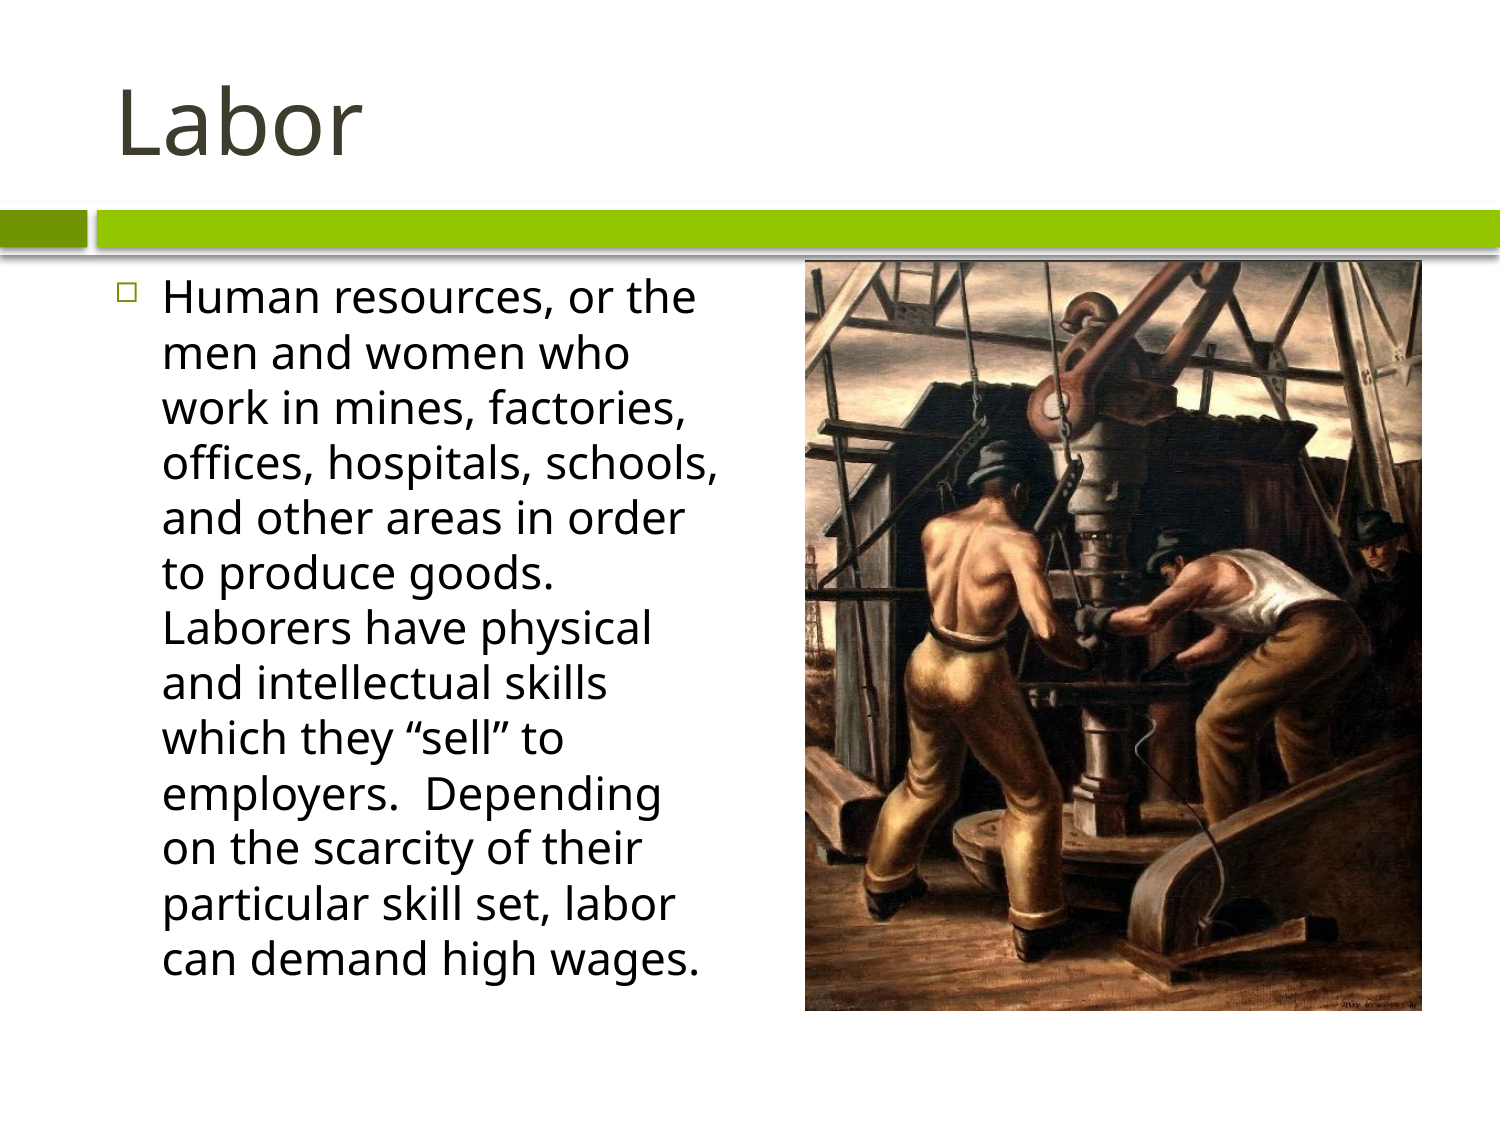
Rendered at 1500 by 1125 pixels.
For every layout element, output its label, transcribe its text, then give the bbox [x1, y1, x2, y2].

title Labor [99, 37, 1438, 200]
list Human resources, or the men and women who work in mines, factories, offices, hospitals, schools, and other areas in order to produce goods. Laborers have physical and intellectual skills which they “sell” to employers. Depending on the scarcity of their particular skill set, labor can demand high wages. [99, 260, 738, 1011]
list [804, 260, 1423, 1011]
